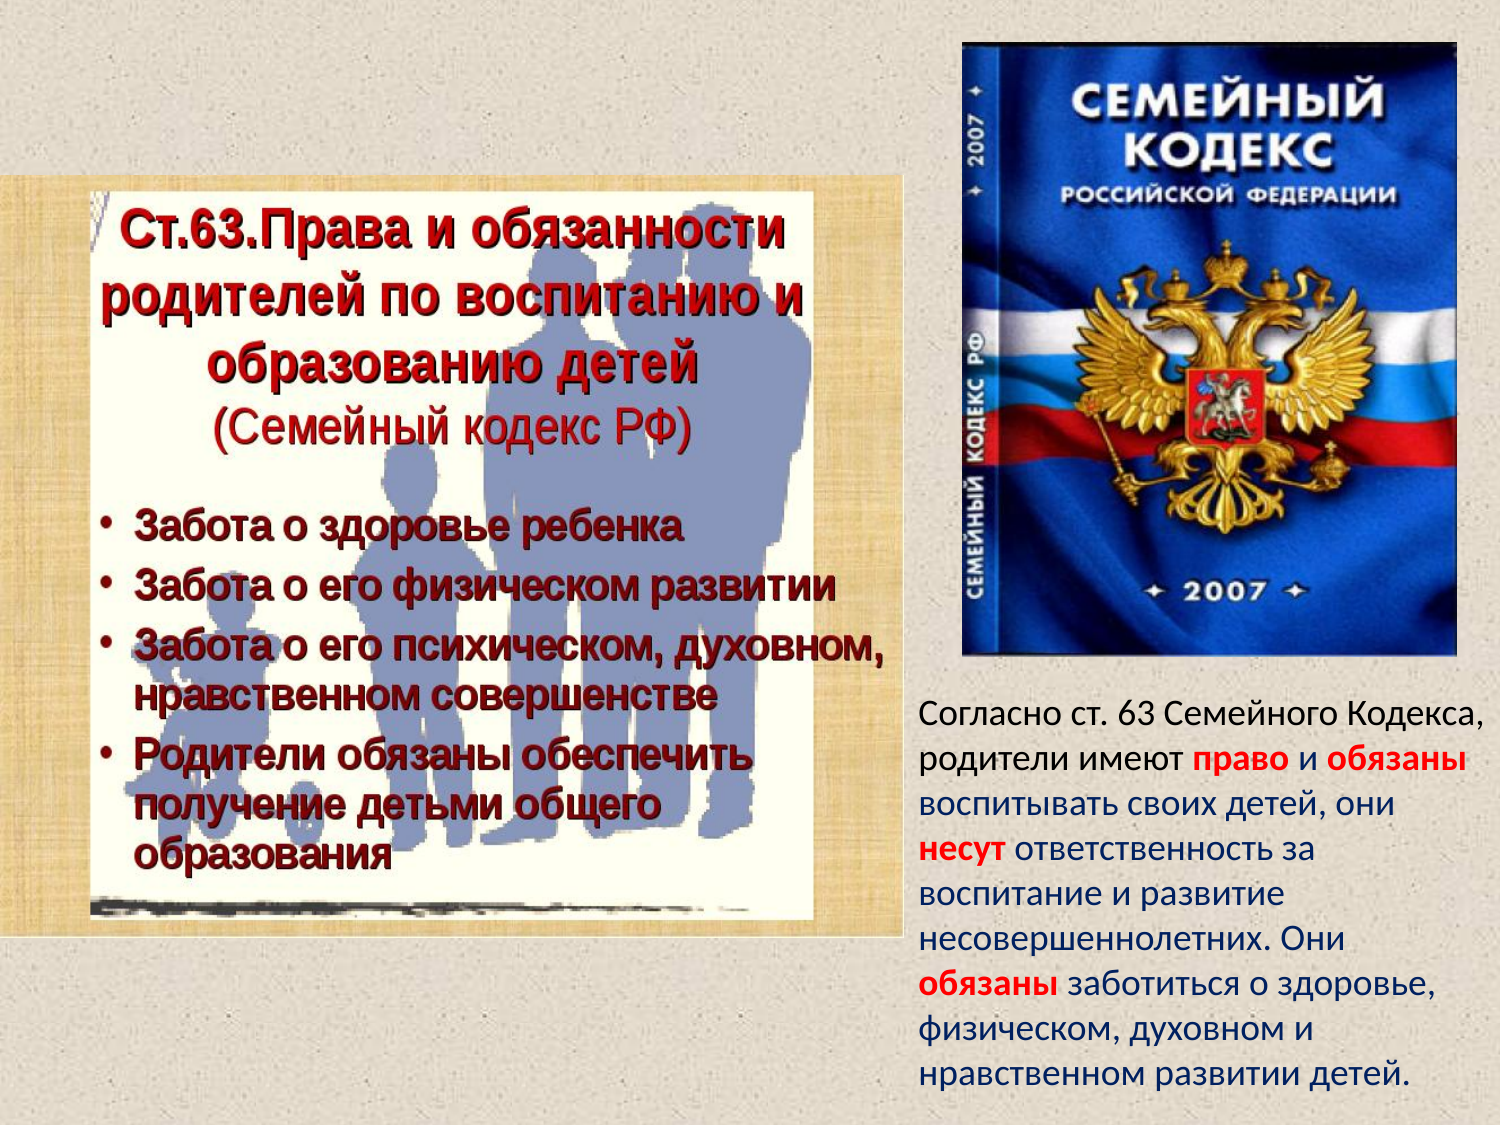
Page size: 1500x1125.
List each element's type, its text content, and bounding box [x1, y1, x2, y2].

picture [0, 0, 1500, 1125]
text_box Согласно ст. 63 Семейного Кодекса, родители имеют право и обязаны воспитывать своих детей, они несут ответственность за воспитание и развитие несовершеннолетних. Они обязаны заботиться о здоровье, физическом, духовном и нравственном развитии детей. [903, 680, 1500, 1101]
